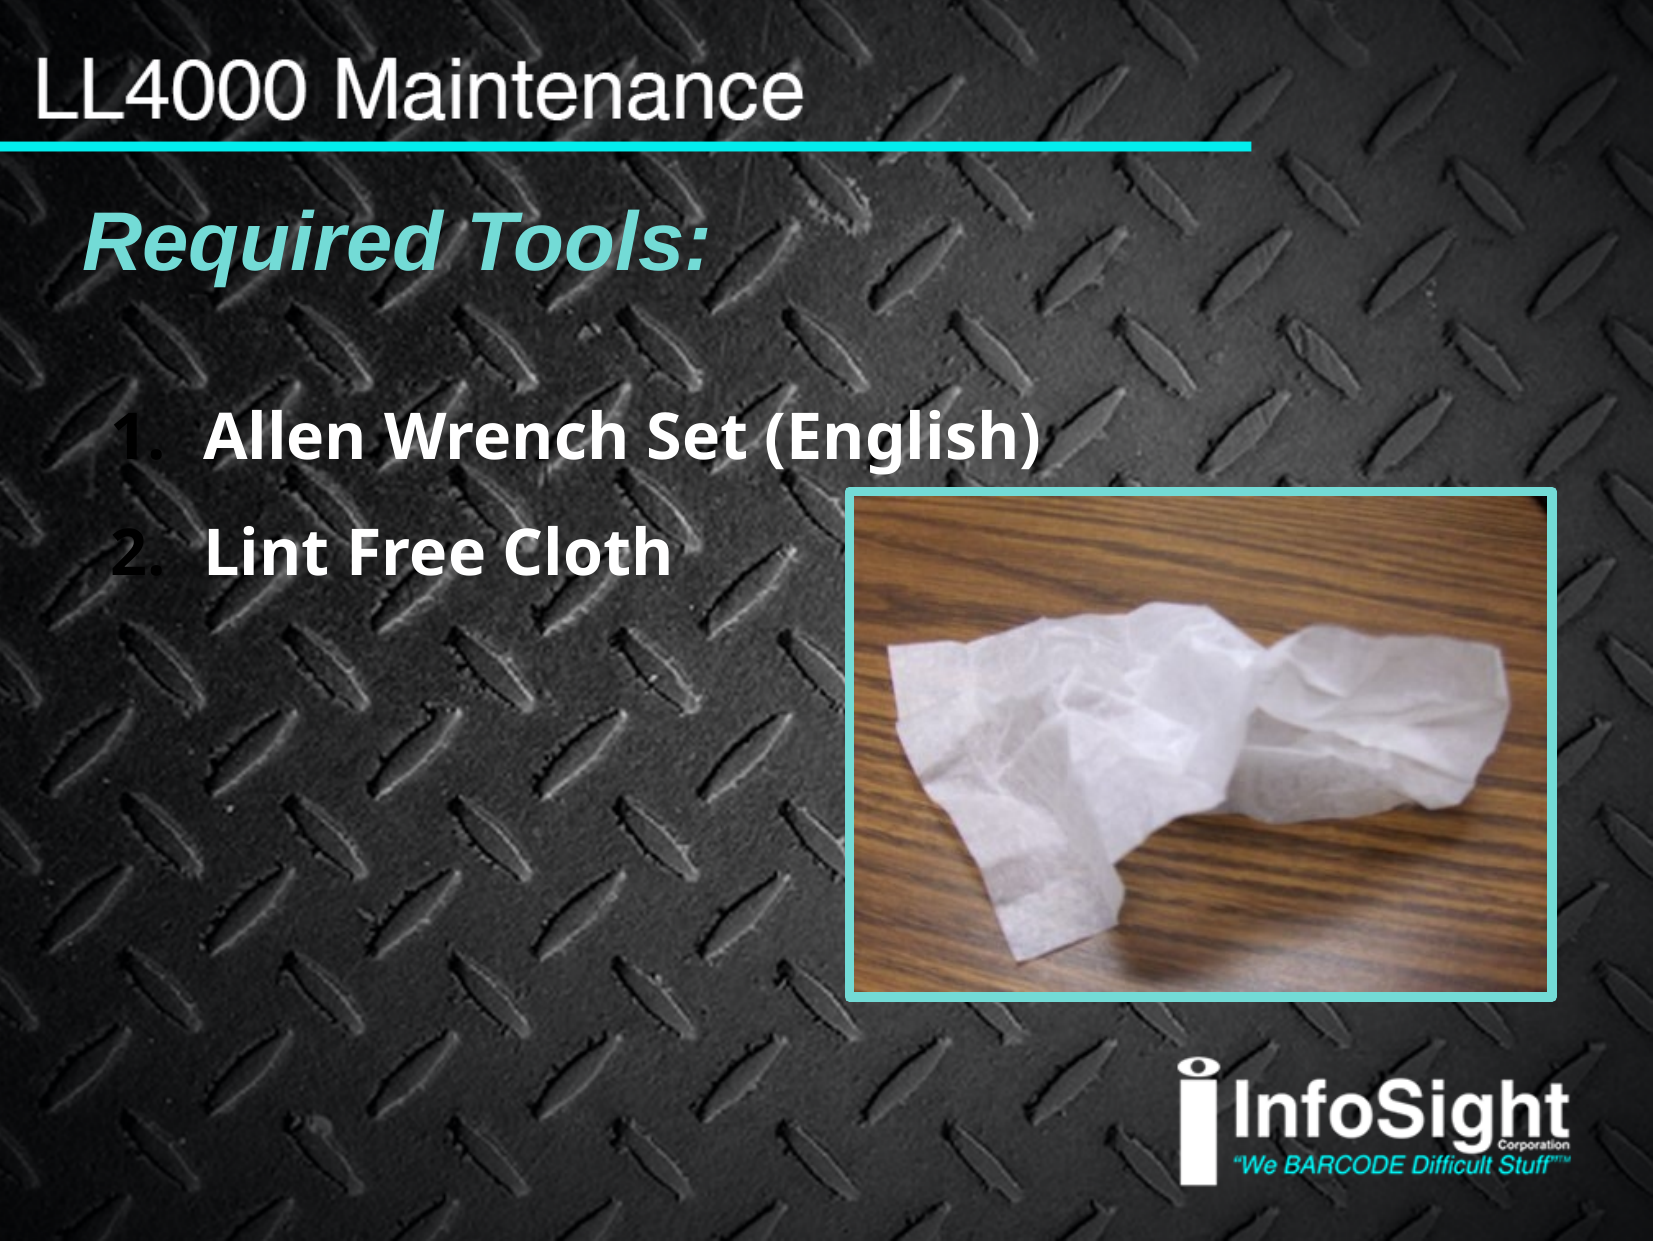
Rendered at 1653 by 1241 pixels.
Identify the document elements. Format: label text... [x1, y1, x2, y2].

picture [0, 0, 1653, 1241]
list Allen Wrench Set (English) Lint Free Cloth [110, 352, 1598, 1172]
title Required Tools: [82, 137, 1571, 345]
